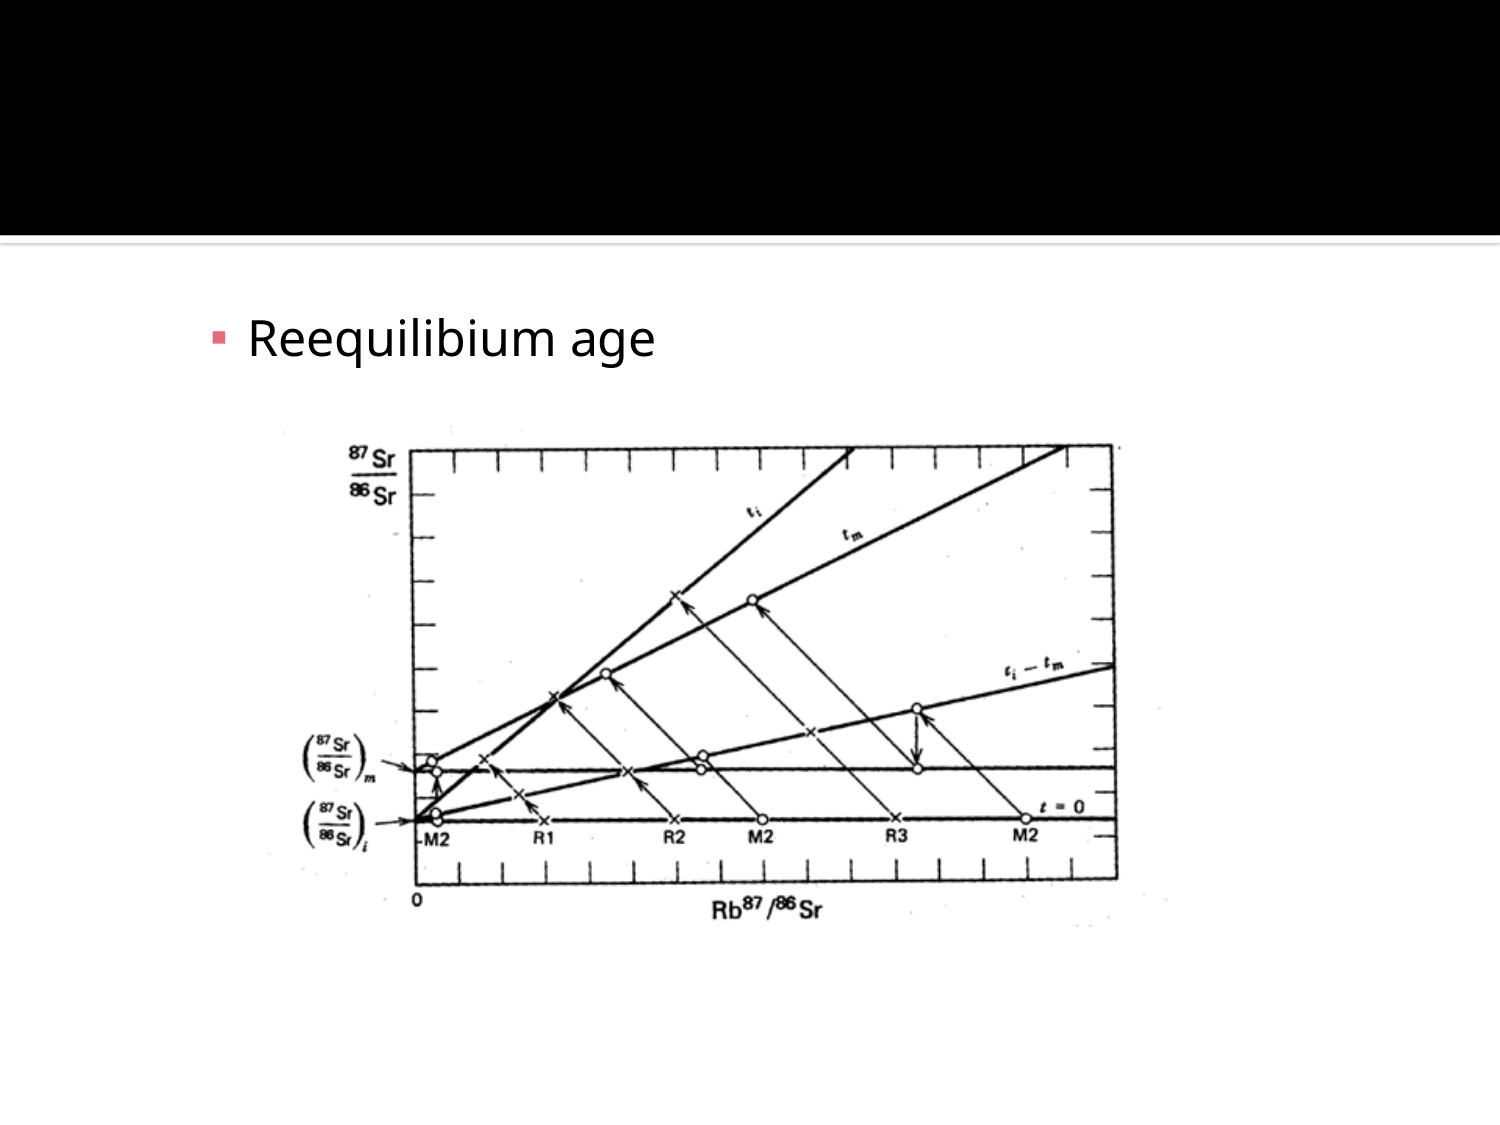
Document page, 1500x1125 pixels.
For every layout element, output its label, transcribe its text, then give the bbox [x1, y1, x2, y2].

list Reequilibium age [75, 291, 1471, 1050]
picture [265, 420, 1172, 928]
